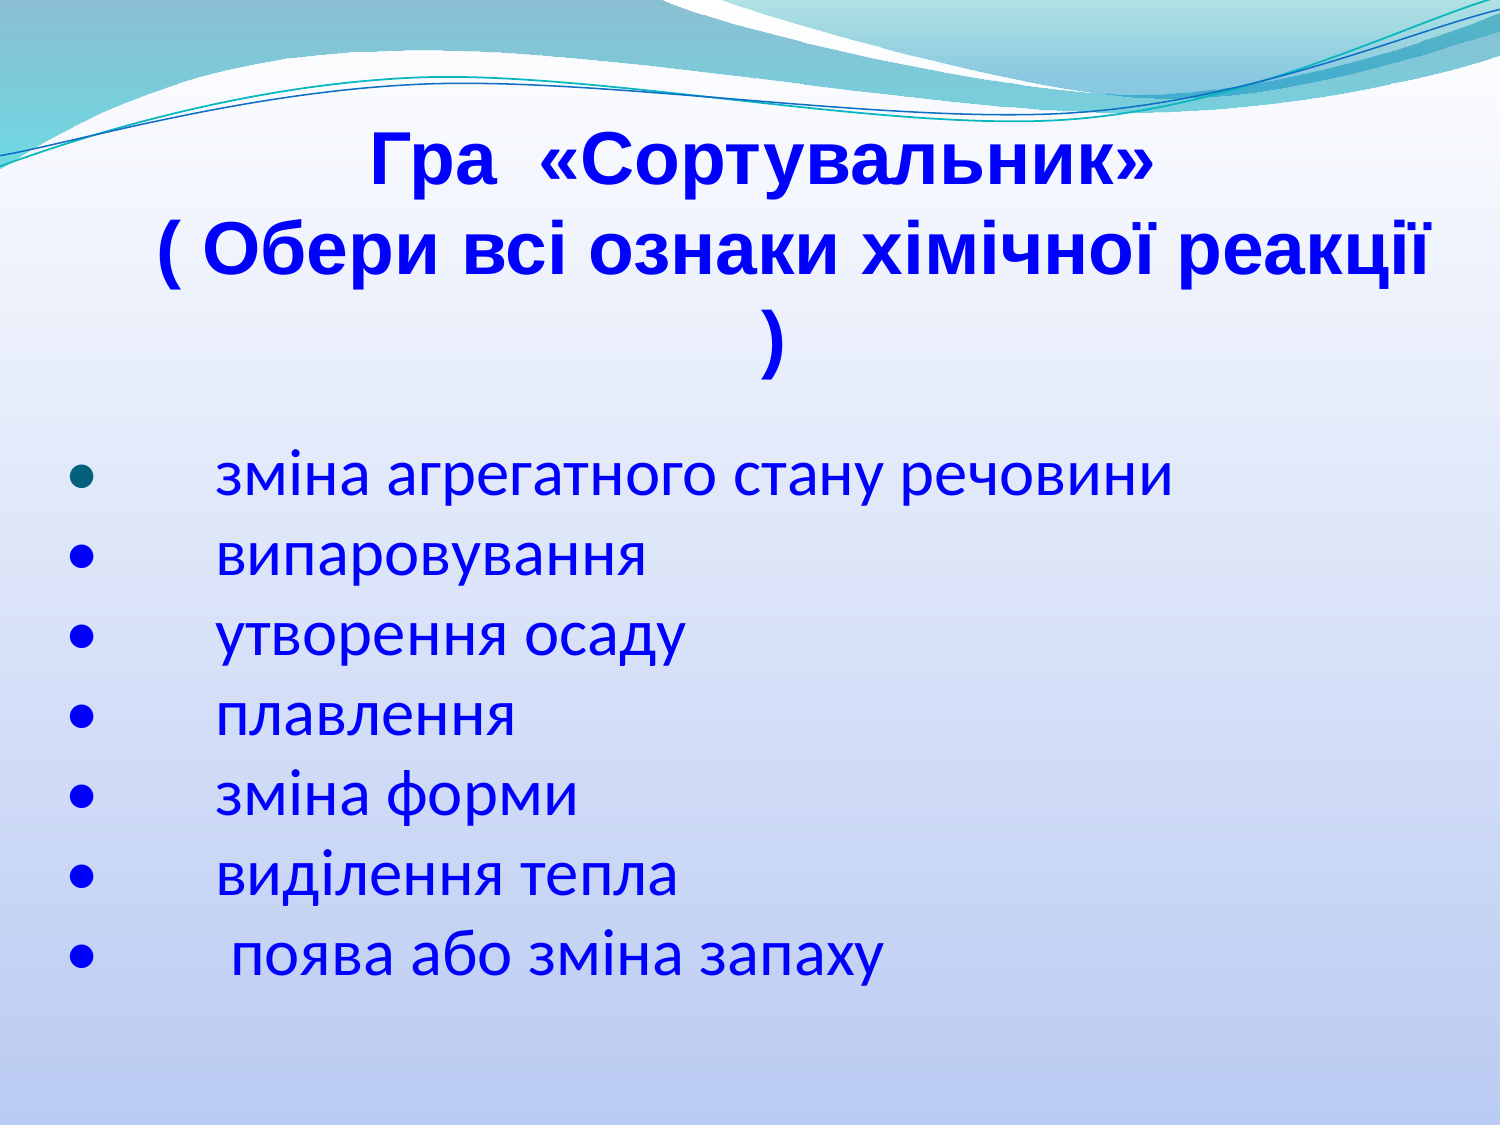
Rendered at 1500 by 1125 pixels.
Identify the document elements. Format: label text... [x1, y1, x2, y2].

text_box Гра «Сортувальник» ( Обери всі ознаки хімічної реакції ) [100, 101, 1447, 387]
title • зміна агрегатного стану речовини • випаровування • утворення осаду • плавлення • зміна форми • виділення тепла • поява або зміна запаху [64, 408, 1440, 1069]
